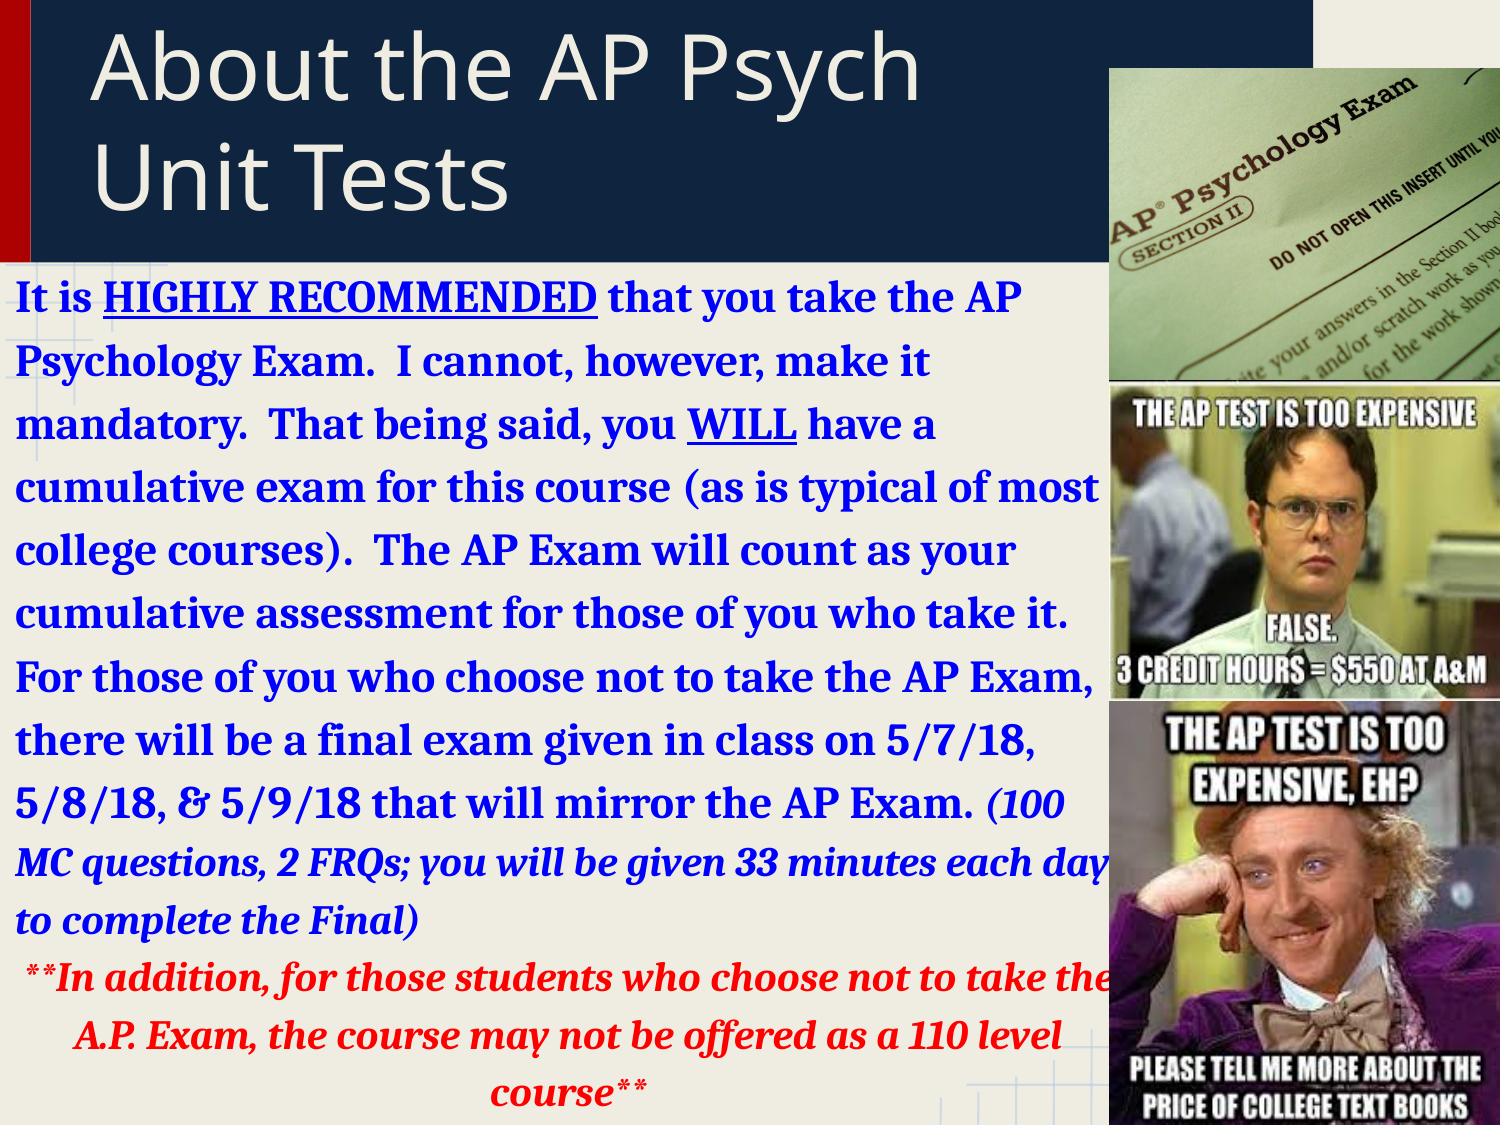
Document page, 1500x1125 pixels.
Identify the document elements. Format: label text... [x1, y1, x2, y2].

picture [1108, 68, 1500, 1125]
list It is HIGHLY RECOMMENDED that you take the AP Psychology Exam. I cannot, however, make it mandatory. That being said, you WILL have a cumulative exam for this course (as is typical of most college courses). The AP Exam will count as your cumulative assessment for those of you who take it. For those of you who choose not to take the AP Exam, there will be a final exam given in class on 5/7/18, 5/8/18, & 5/9/18 that will mirror the AP Exam. (100 MC questions, 2 FRQs; you will be given 33 minutes each day to complete the Final) **In addition, for those students who choose not to take the A.P. Exam, the course may not be offered as a 110 level course** [0, 243, 1103, 1090]
title About the AP Psych Unit Tests [75, 22, 1035, 243]
